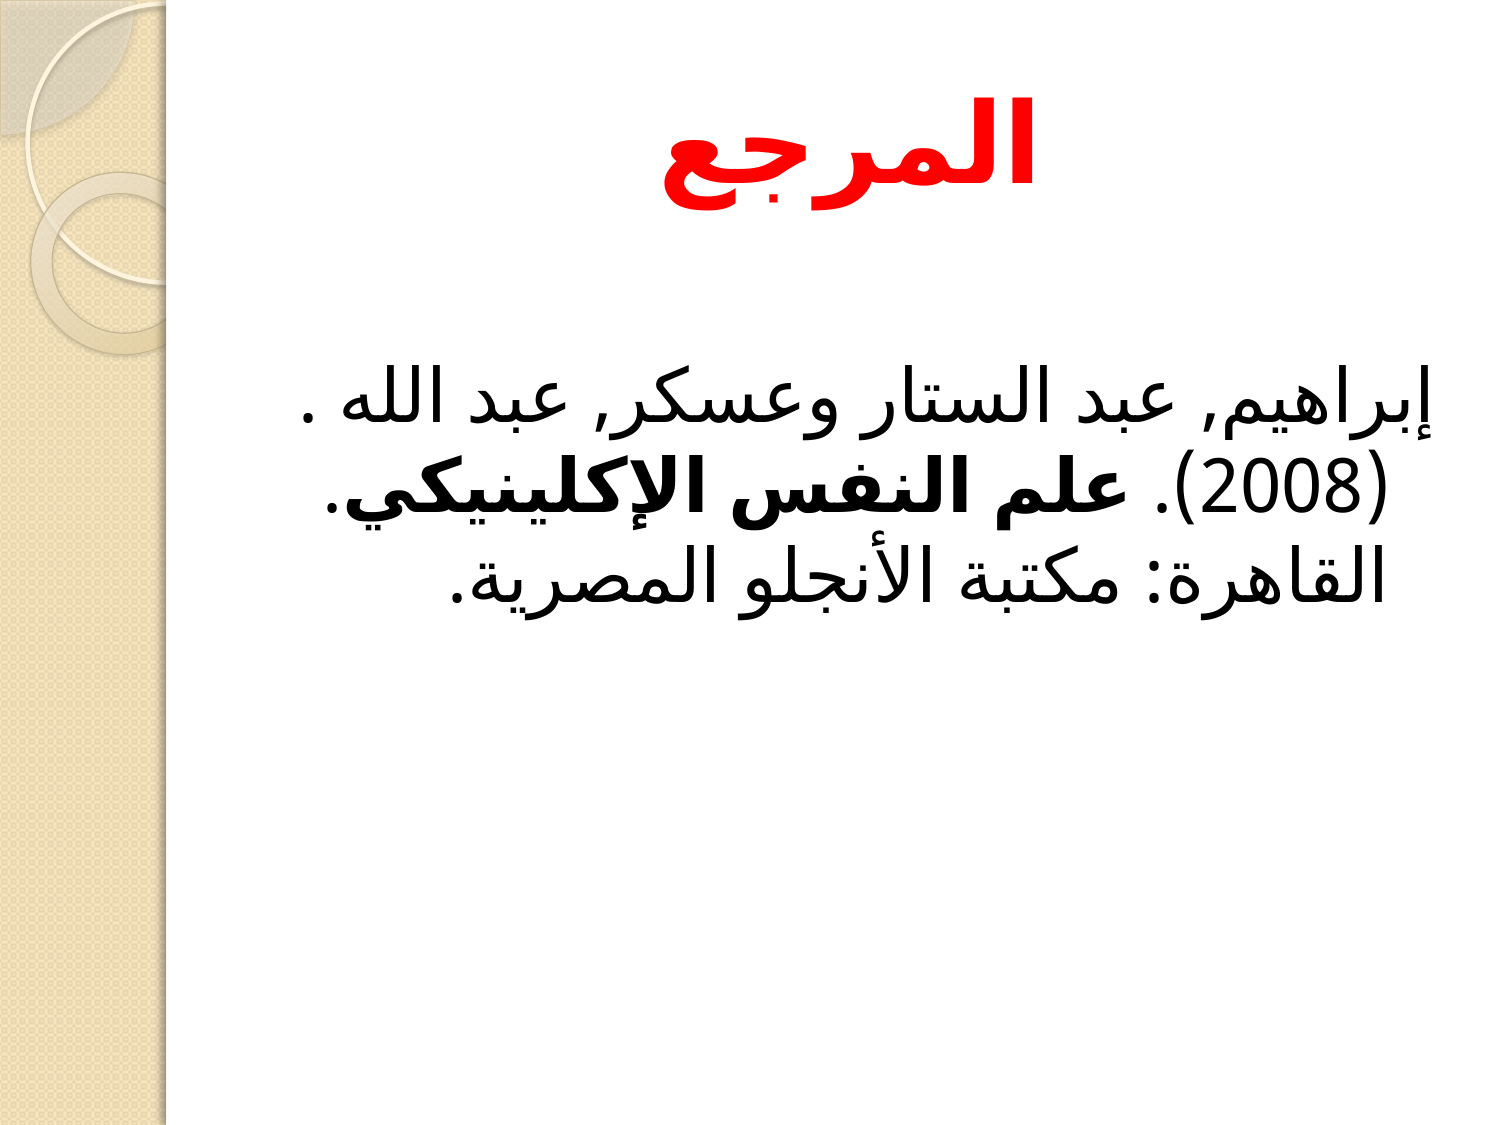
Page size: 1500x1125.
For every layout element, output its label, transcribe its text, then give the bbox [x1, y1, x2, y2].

list إبراهيم, عبد الستار وعسكر, عبد الله . (2008). علم النفس الإكلينيكي. القاهرة: مكتبة الأنجلو المصرية. [235, 237, 1466, 1025]
title المرجع [235, 45, 1466, 233]
